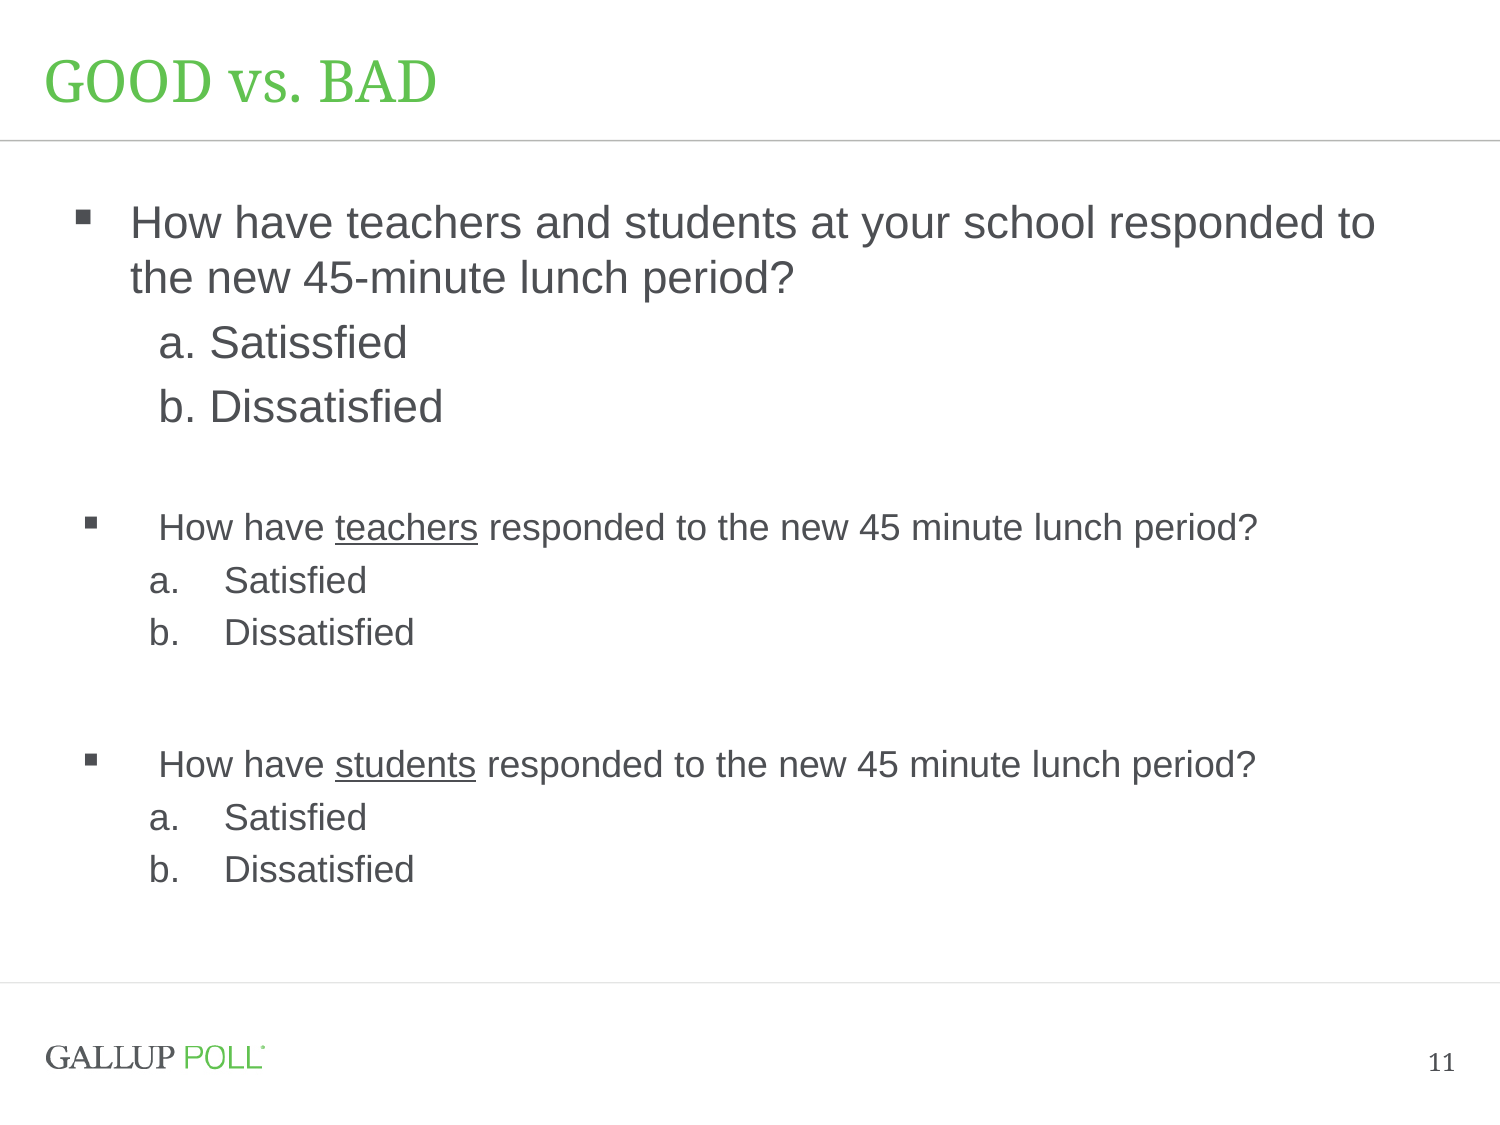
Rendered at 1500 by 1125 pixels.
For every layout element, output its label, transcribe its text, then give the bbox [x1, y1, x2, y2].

slide_number 11 [1120, 1038, 1472, 1117]
list How have teachers and students at your school responded to the new 45-minute lunch period? a. Satissfied b. Dissatisfied How have teachers responded to the new 45 minute lunch period? Satisfied Dissatisfied How have students responded to the new 45 minute lunch period? Satisfied Dissatisfied [58, 185, 1466, 947]
title GOOD vs. BAD [27, 30, 1461, 127]
picture [0, 984, 1500, 1125]
